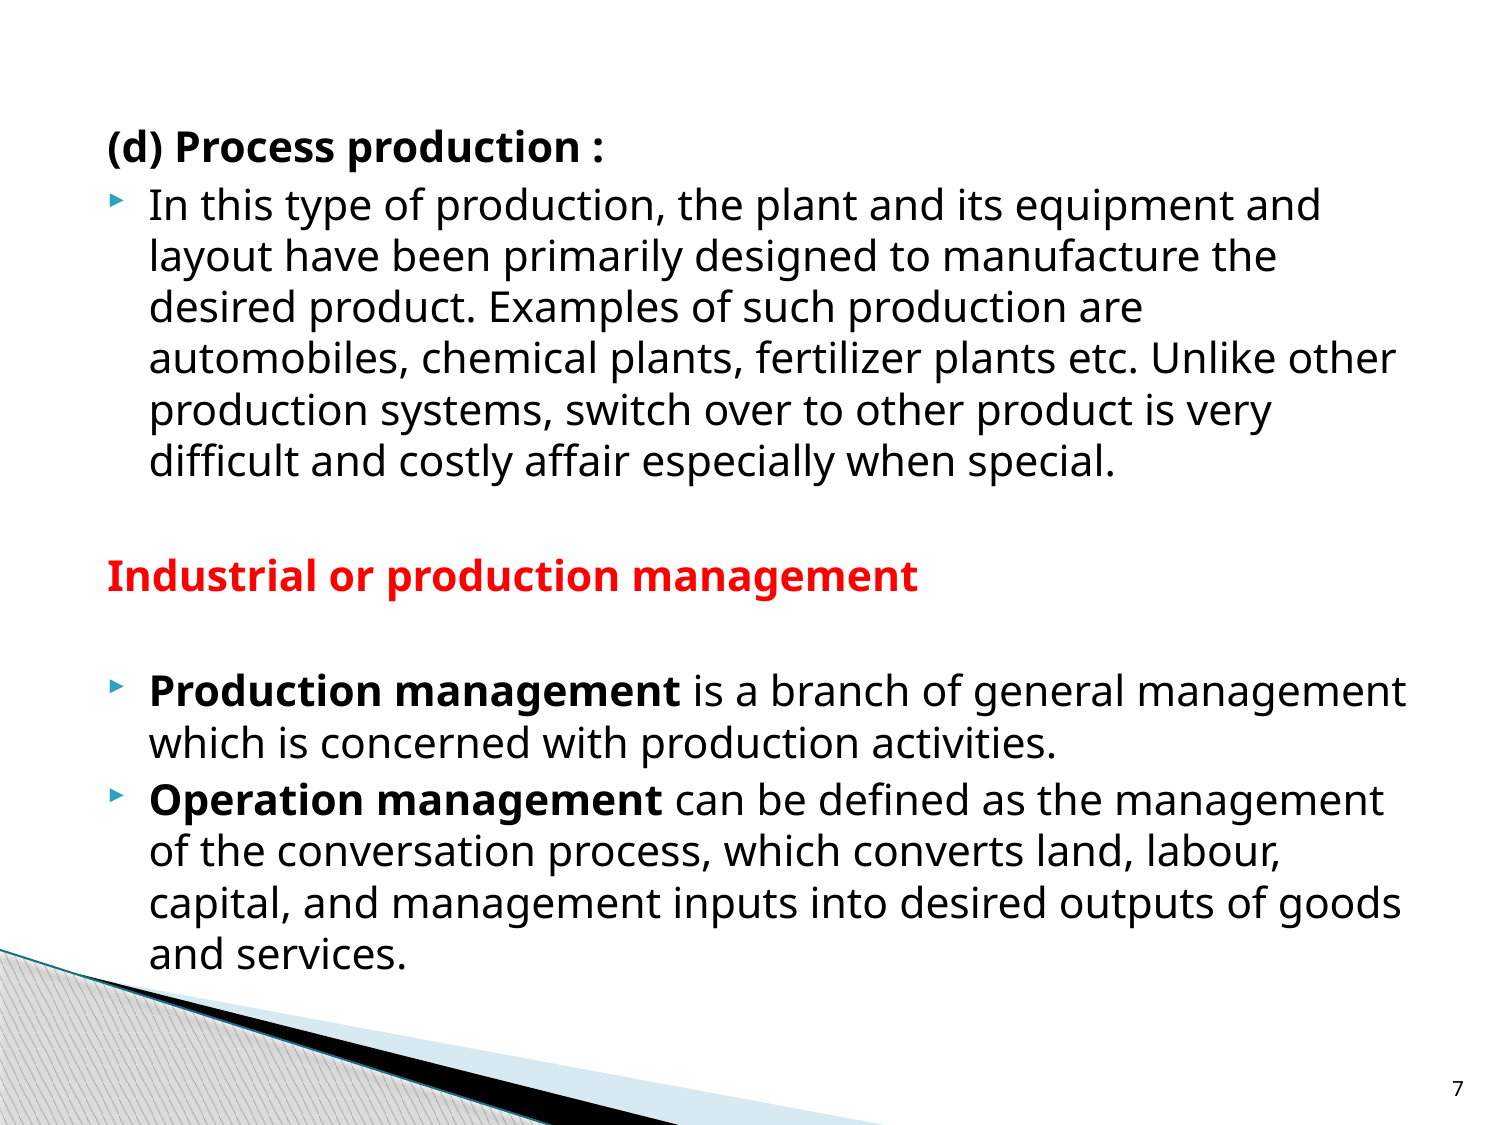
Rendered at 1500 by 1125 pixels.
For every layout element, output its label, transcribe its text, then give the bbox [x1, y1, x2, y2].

list (d) Process production : In this type of production, the plant and its equipment and layout have been primarily designed to manufacture the desired product. Examples of such production are automobiles, chemical plants, fertilizer plants etc. Unlike other production systems, switch over to other product is very difficult and costly affair especially when special. Industrial or production management Production management is a branch of general management which is concerned with production activities. Operation management can be defined as the management of the conversation process, which converts land, labour, capital, and management inputs into desired outputs of goods and services. [75, 112, 1425, 986]
slide_number 7 [1418, 1051, 1479, 1112]
